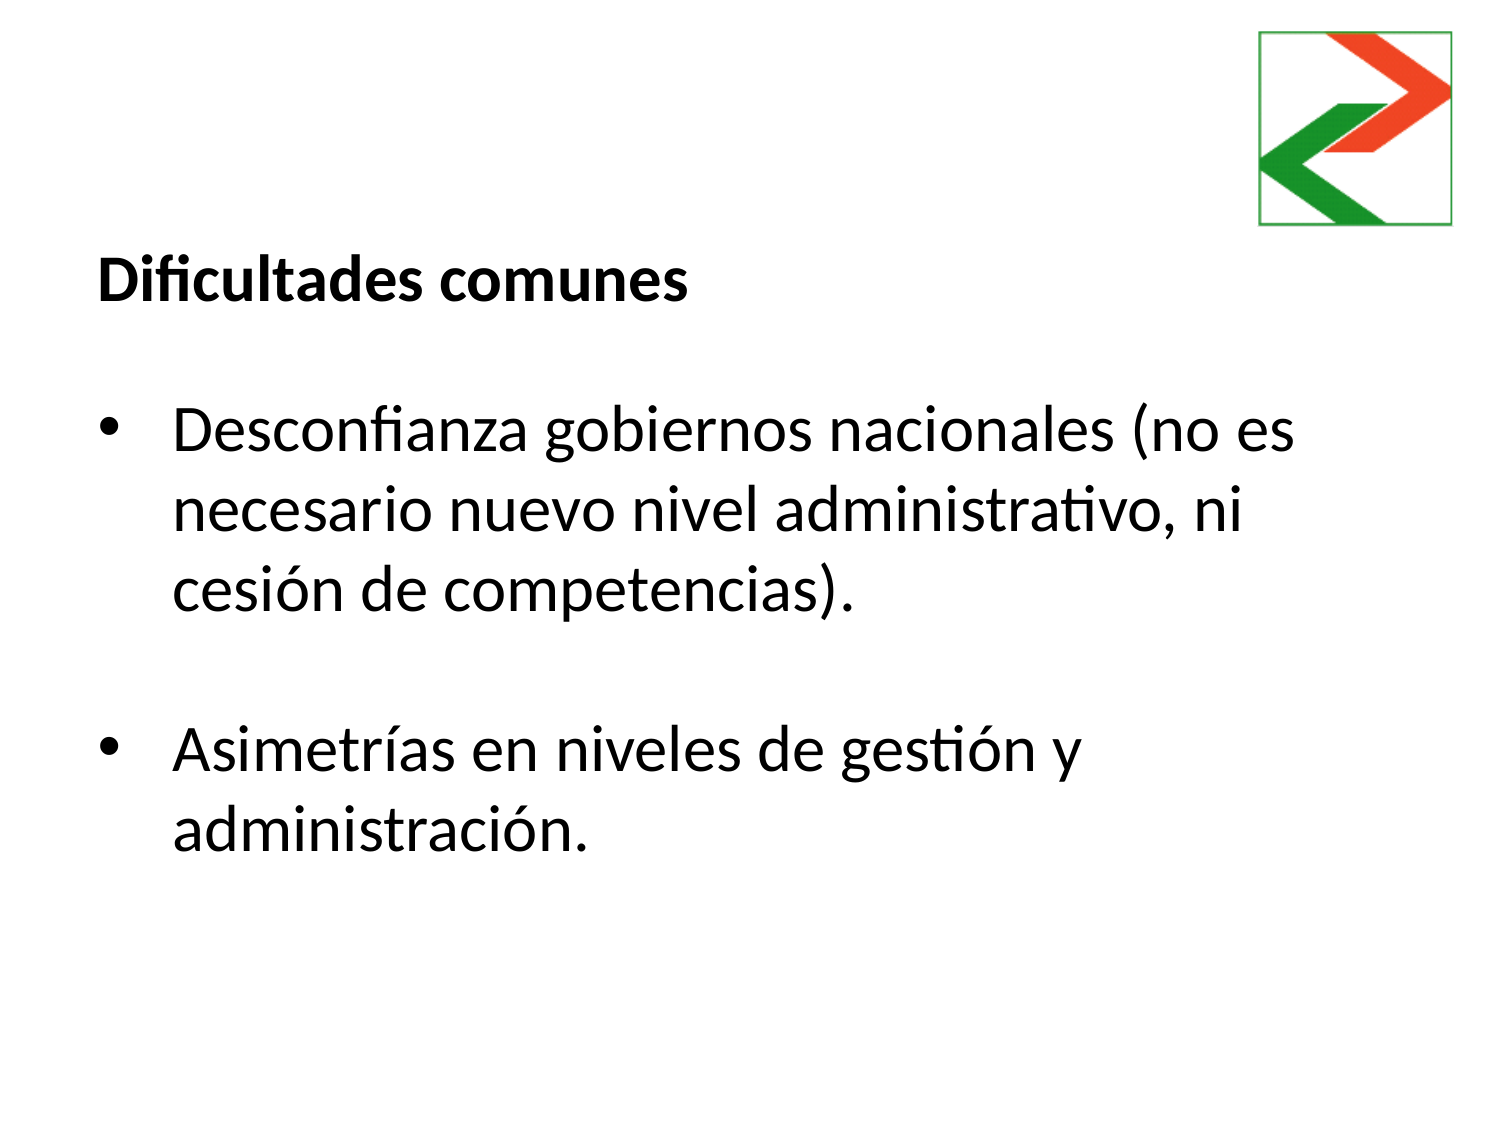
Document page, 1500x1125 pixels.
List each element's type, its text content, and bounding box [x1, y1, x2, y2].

picture [1257, 30, 1454, 228]
text_box Dificultades comunes Desconfianza gobiernos nacionales (no es necesario nuevo nivel administrativo, ni cesión de competencias). Asimetrías en niveles de gestión y administración. [82, 227, 1350, 953]
